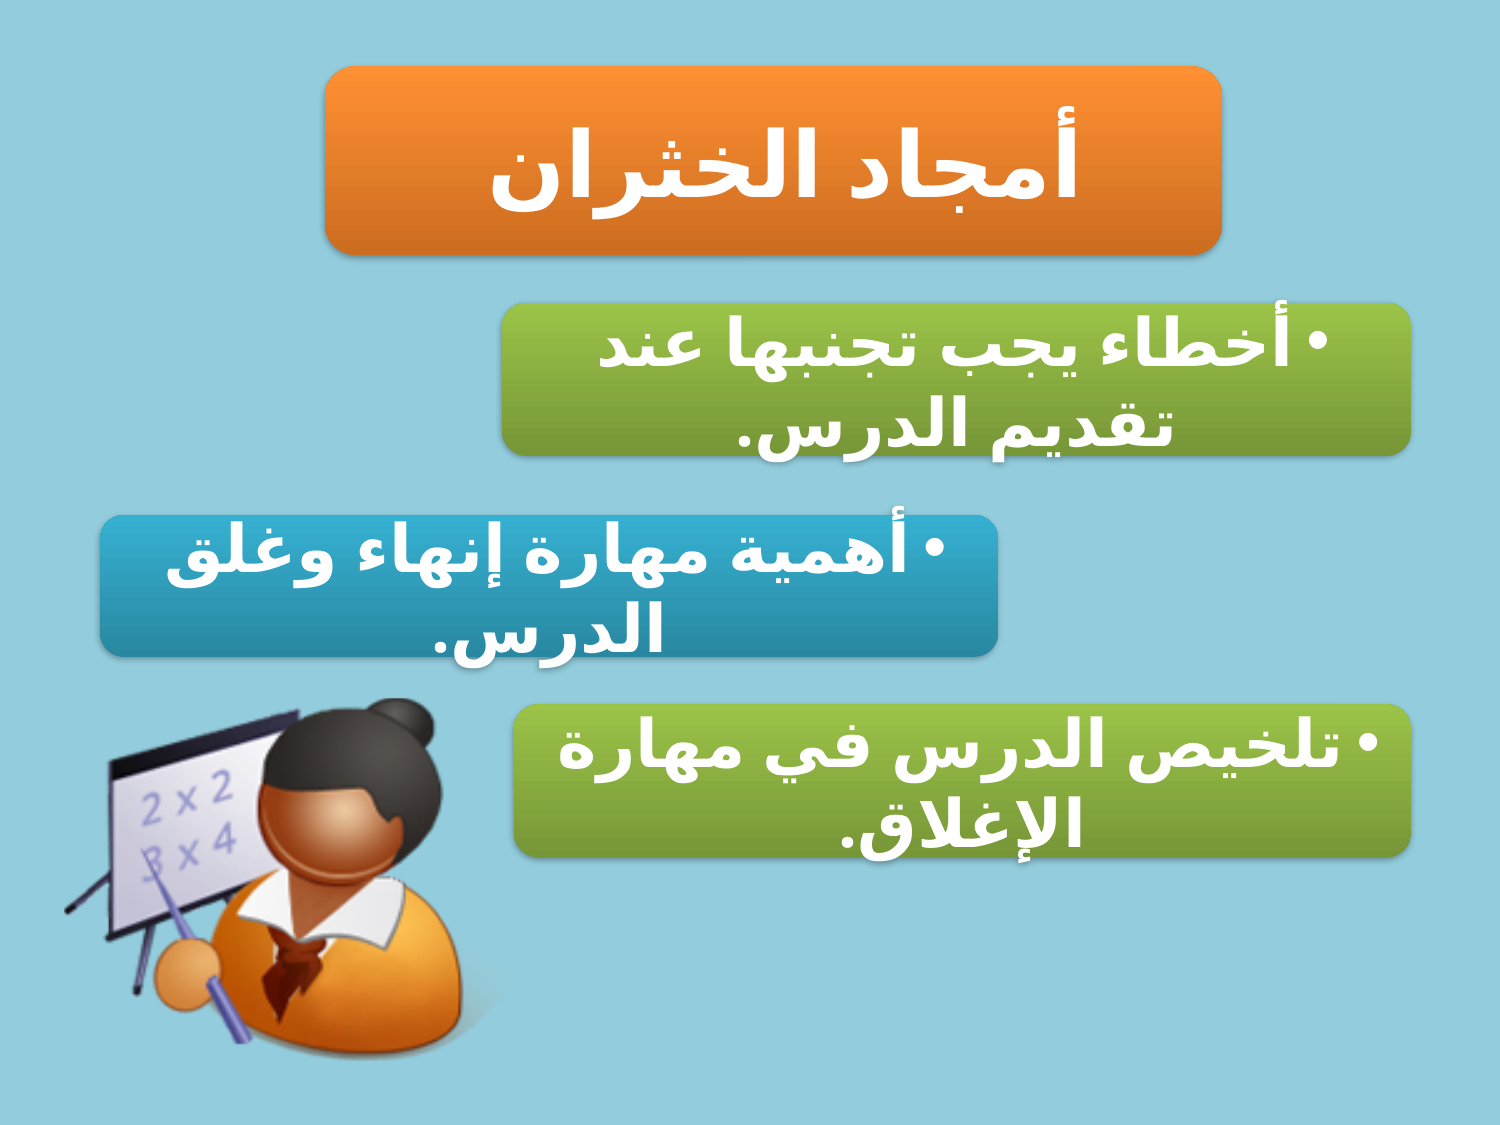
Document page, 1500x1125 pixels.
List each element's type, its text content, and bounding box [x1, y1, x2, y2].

text_box أخطاء يجب تجنبها عند تقديم الدرس. [501, 302, 1412, 457]
picture [64, 656, 514, 1080]
text_box أمجاد الخثران [324, 66, 1223, 256]
text_box تلخيص الدرس في مهارة الإغلاق. [520, 704, 1412, 858]
text_box أهمية مهارة إنهاء وغلق الدرس. [100, 515, 999, 657]
